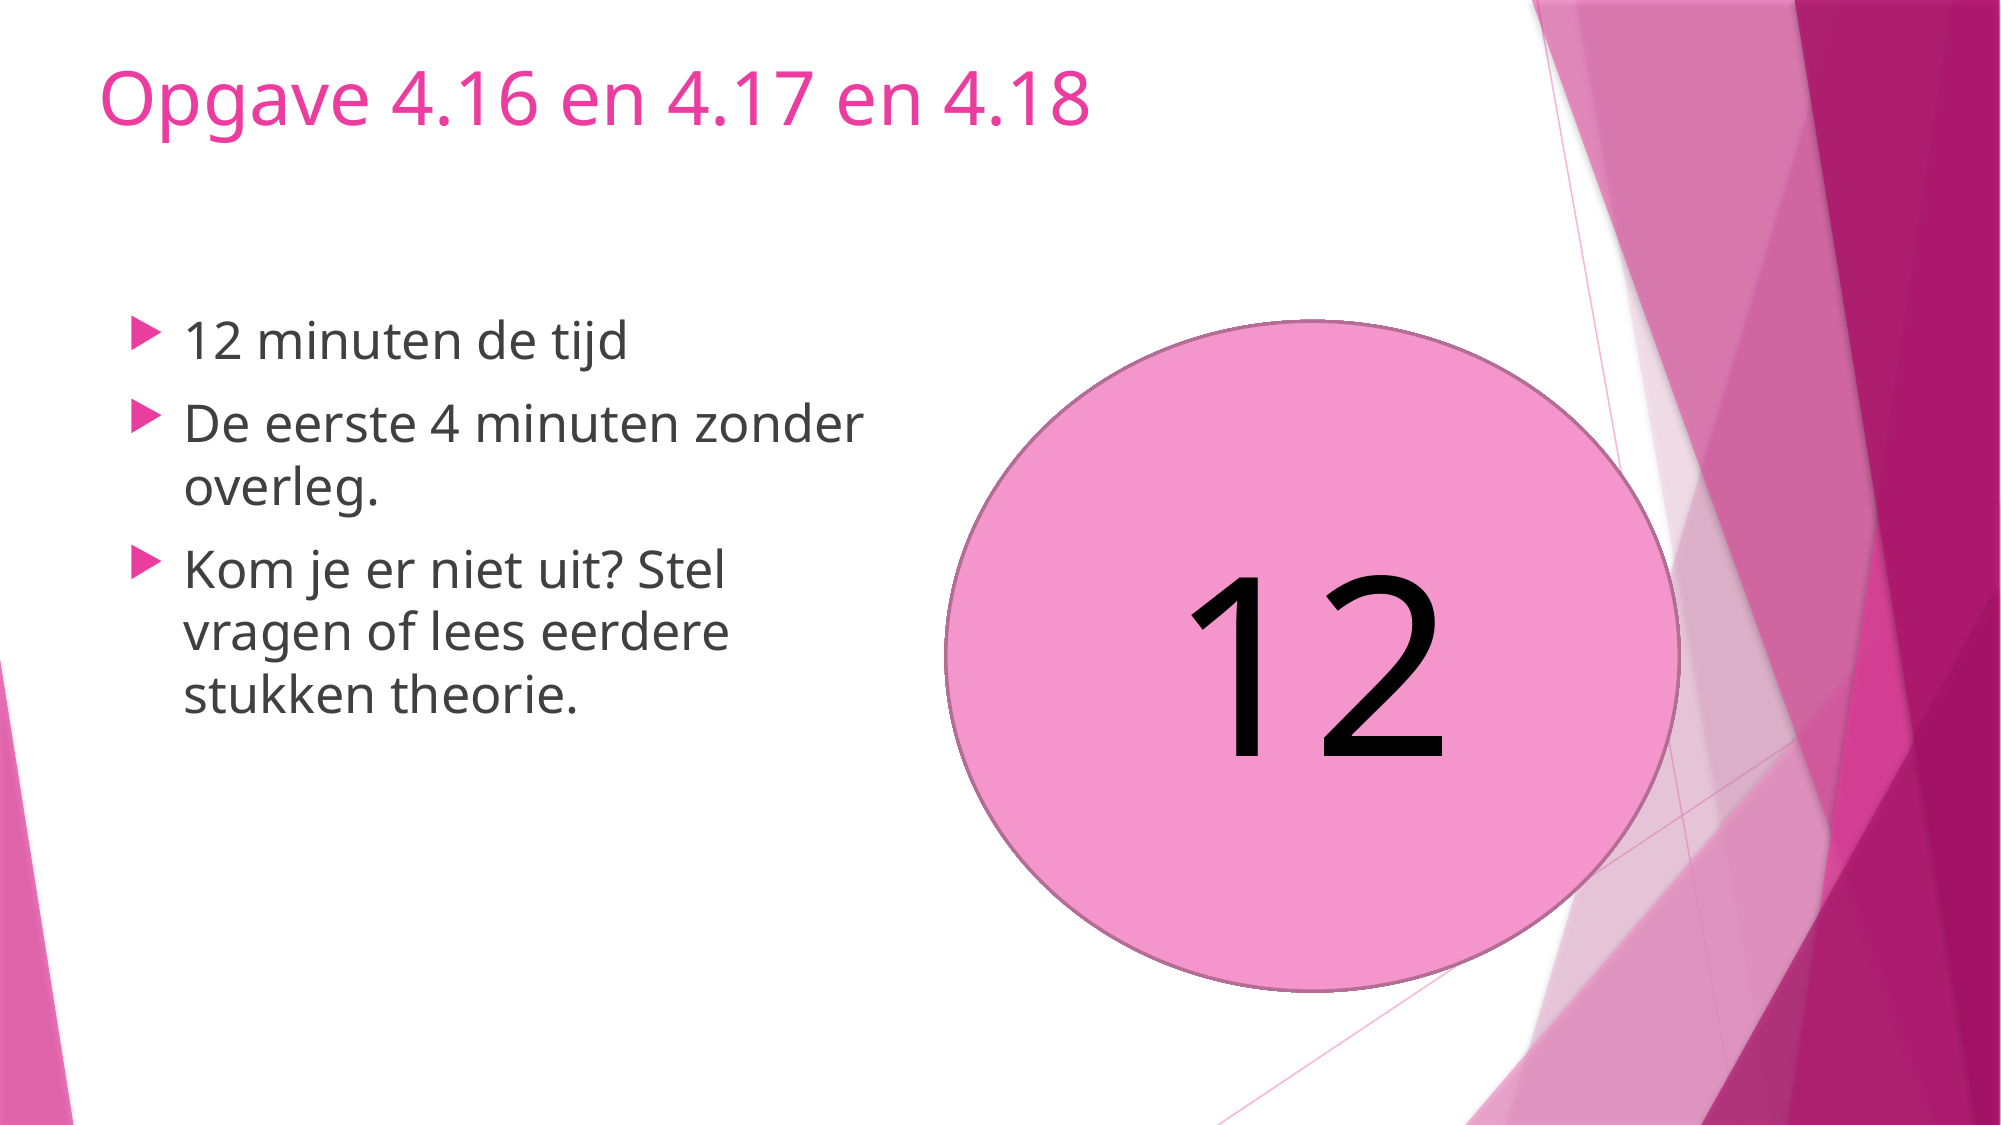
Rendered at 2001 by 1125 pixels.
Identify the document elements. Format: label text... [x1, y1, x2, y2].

list 12 minuten de tijd De eerste 4 minuten zonder overleg. Kom je er niet uit? Stel vragen of lees eerdere stukken theorie. [112, 299, 896, 992]
title Opgave 4.16 en 4.17 en 4.18 [83, 42, 1494, 260]
text_box 12 [944, 319, 1681, 993]
